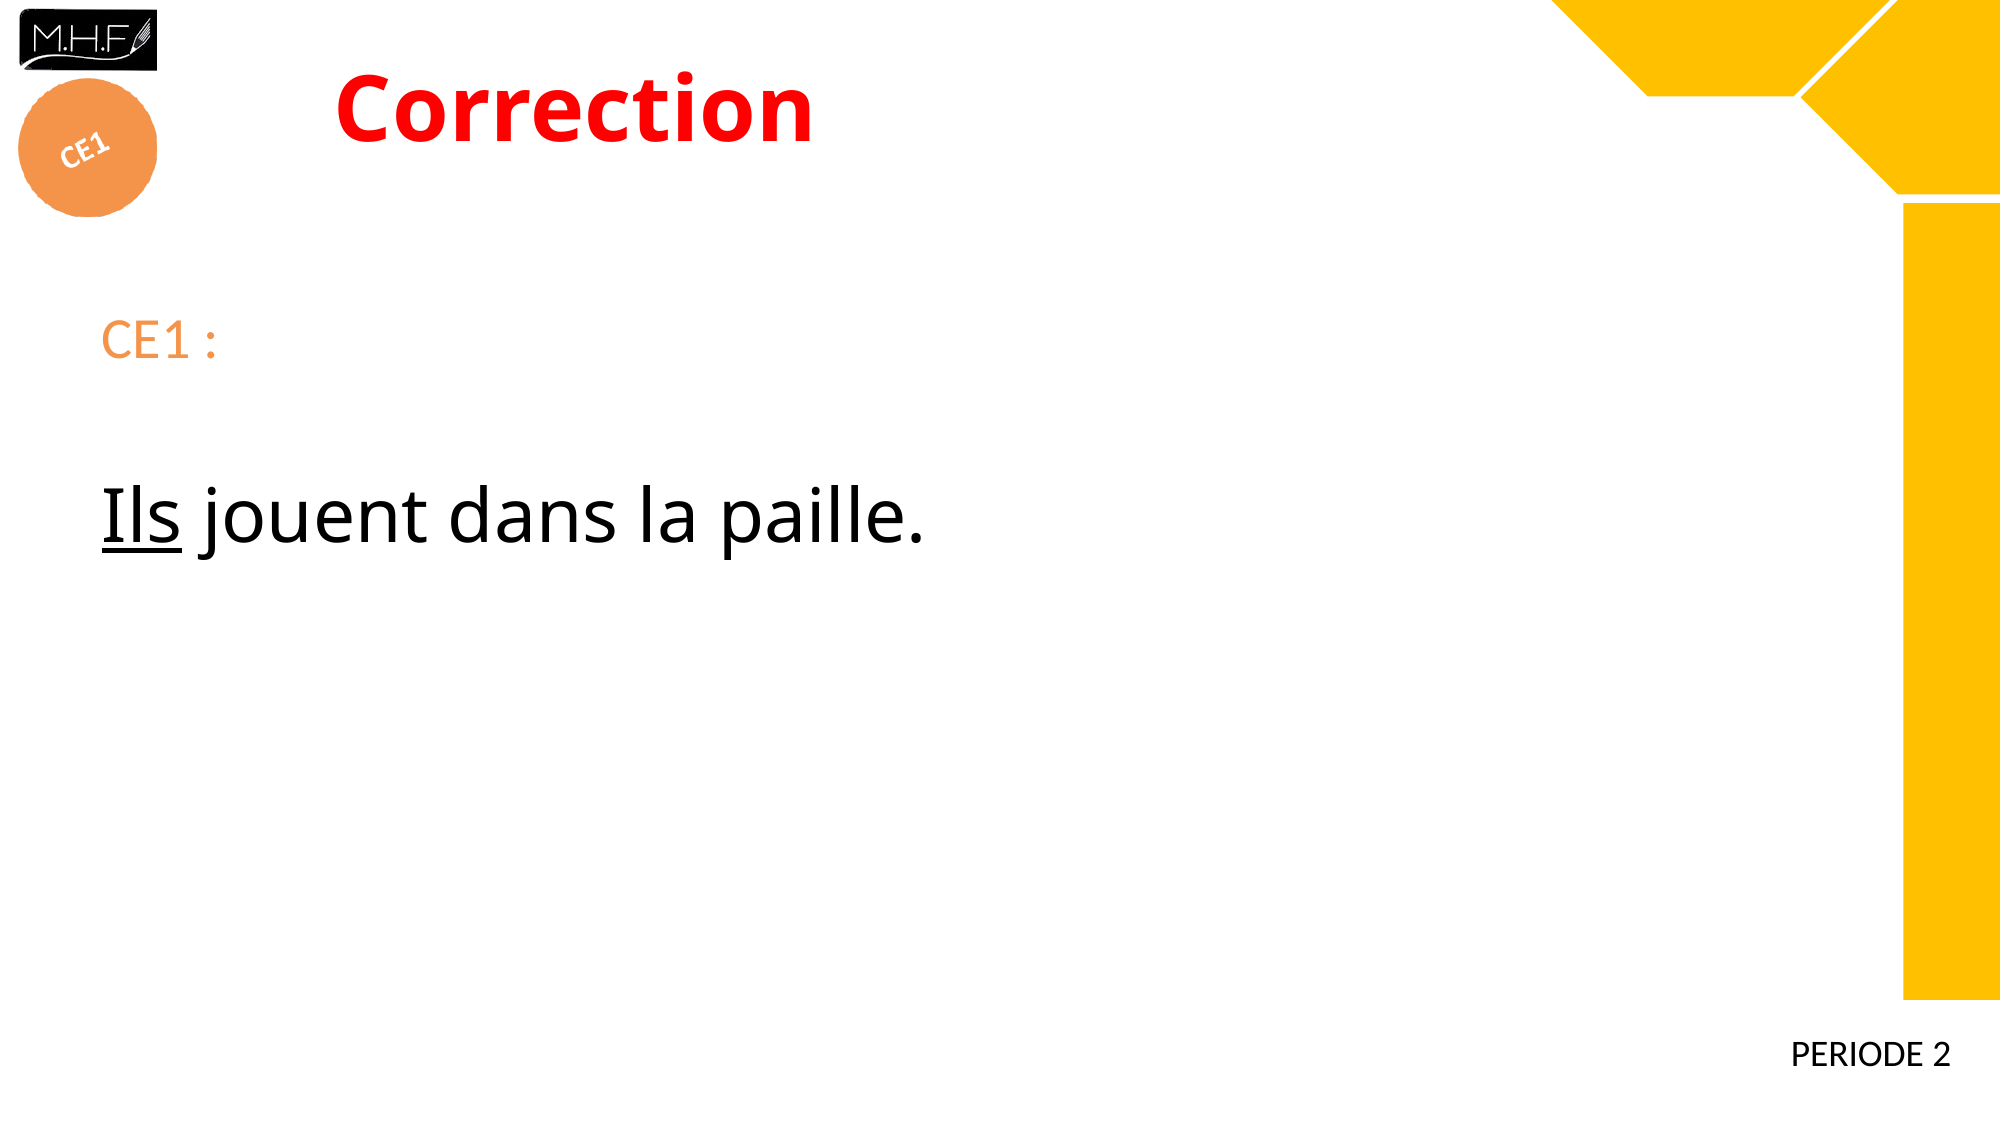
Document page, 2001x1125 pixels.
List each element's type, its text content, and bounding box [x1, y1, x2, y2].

picture [16, 7, 157, 74]
text_box [1902, 202, 2000, 1001]
title Correction [318, 3, 1865, 221]
text_box [1549, 0, 1892, 98]
text_box [1799, 0, 2000, 196]
picture [18, 78, 157, 218]
list CE1 : Ils jouent dans la paille. [86, 300, 1081, 1015]
text_box PERIODE 2 [1362, 1021, 1967, 1125]
